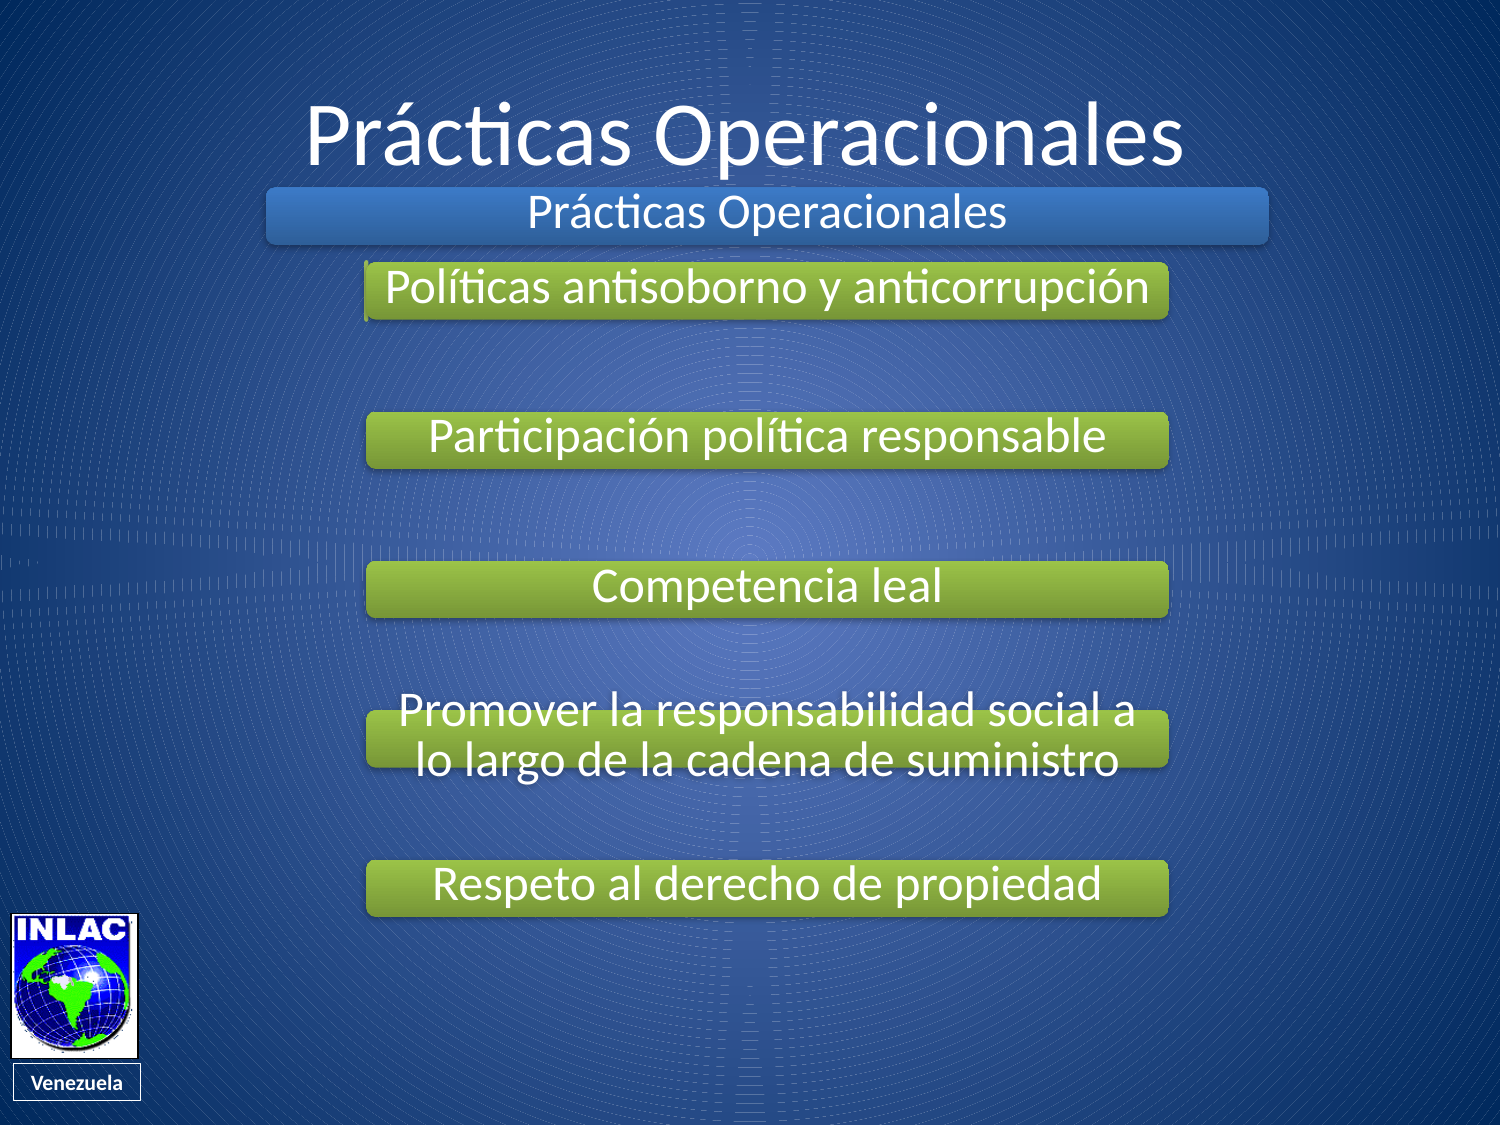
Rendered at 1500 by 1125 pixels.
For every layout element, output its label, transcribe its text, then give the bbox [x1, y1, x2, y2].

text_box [11, 913, 141, 1101]
title Prácticas Operacionales [70, 35, 1421, 223]
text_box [140, 187, 1395, 1067]
